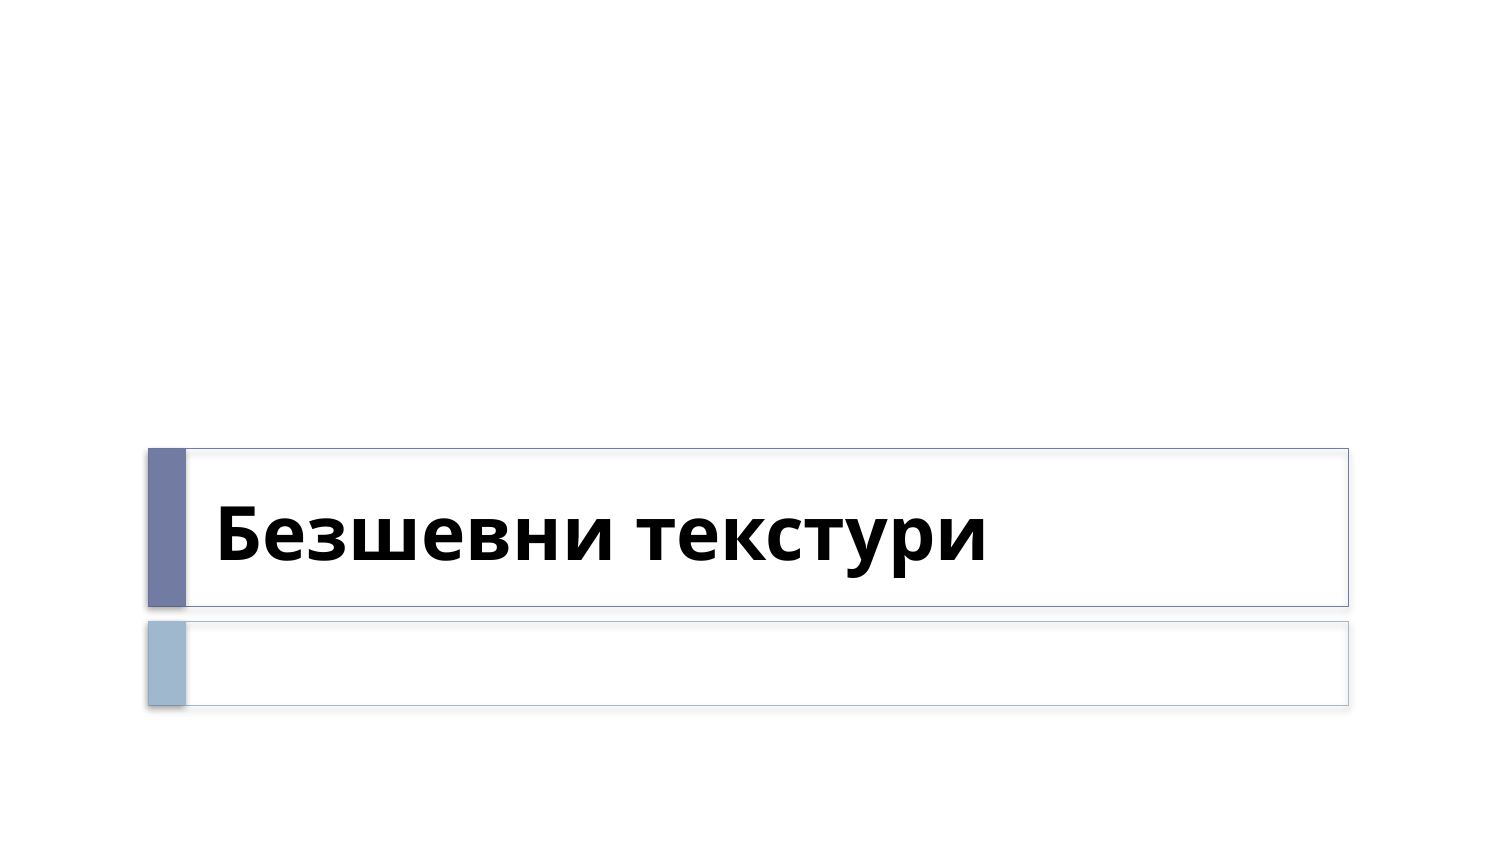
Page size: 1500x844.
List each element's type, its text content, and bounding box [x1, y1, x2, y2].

title Безшевни текстури [200, 478, 1325, 600]
